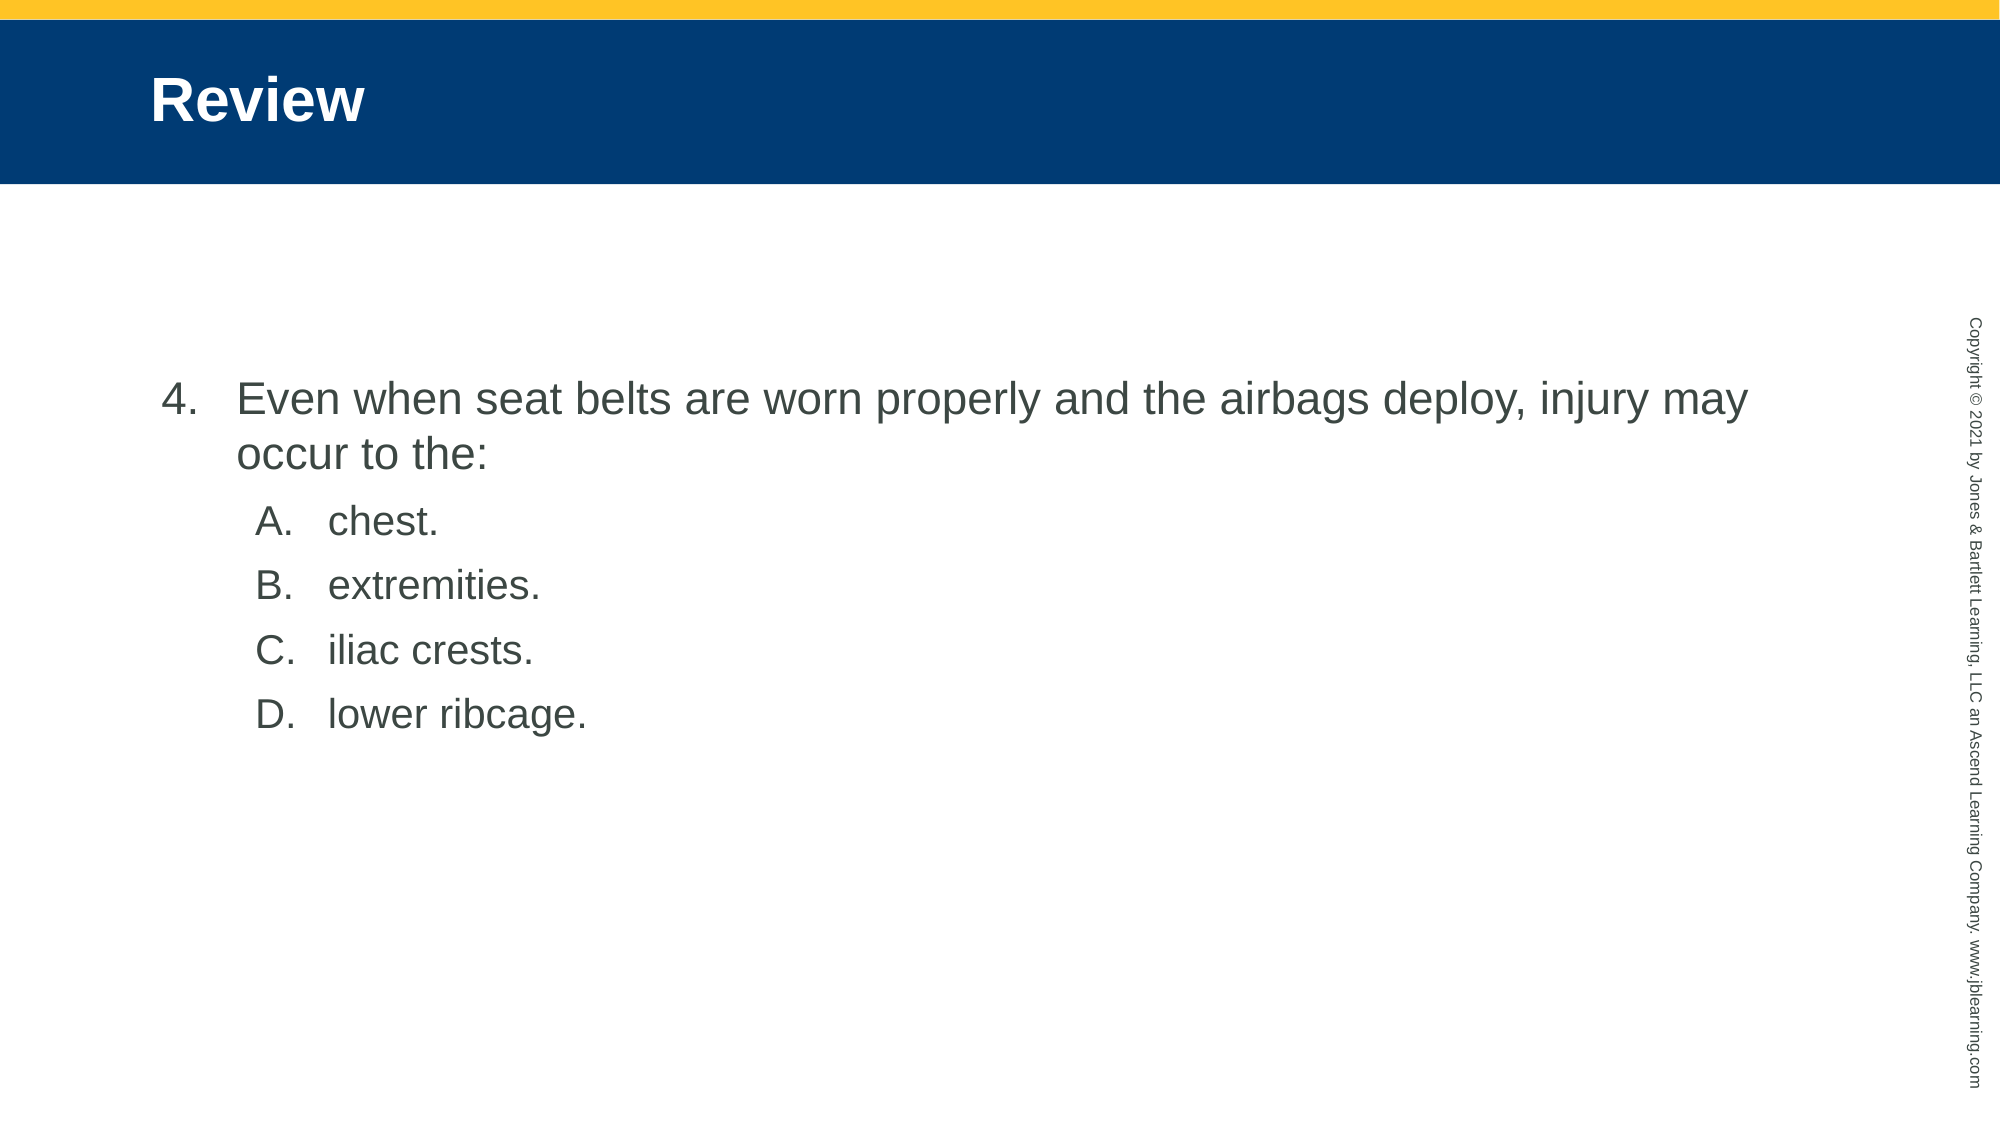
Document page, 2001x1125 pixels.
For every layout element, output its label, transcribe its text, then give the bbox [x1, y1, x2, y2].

title Review [0, 19, 2000, 185]
list Even when seat belts are worn properly and the airbags deploy, injury may occur to the: chest. extremities. iliac crests. lower ribcage. [146, 361, 1859, 1016]
